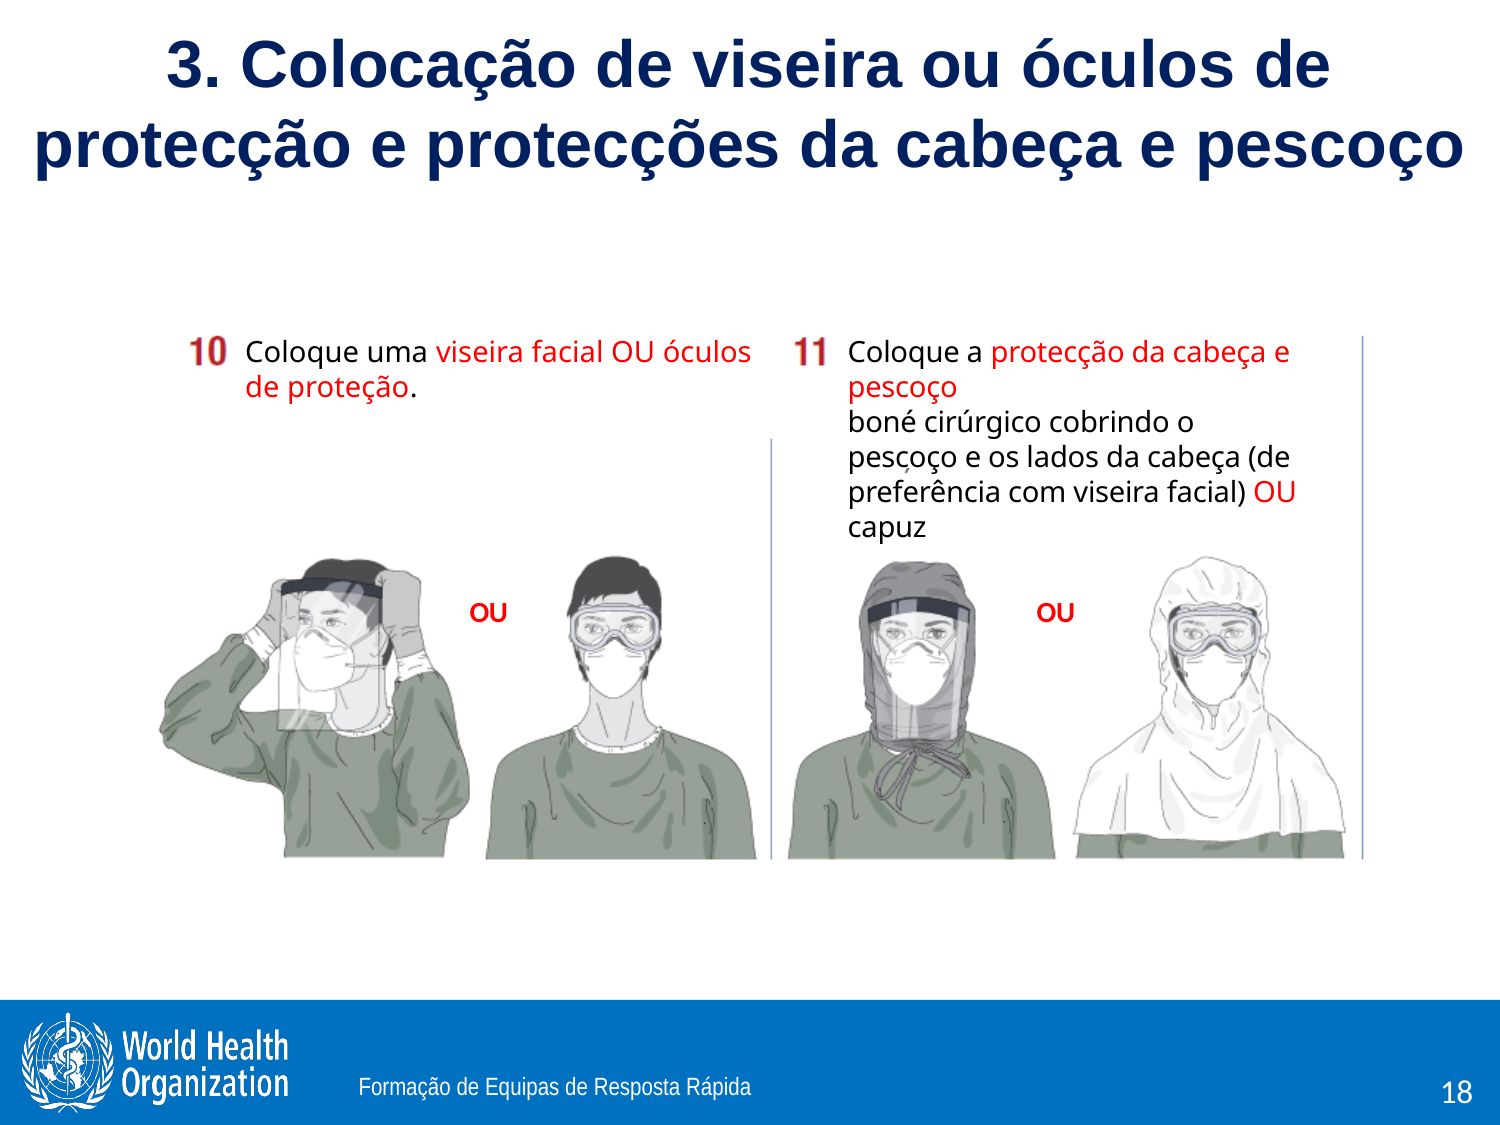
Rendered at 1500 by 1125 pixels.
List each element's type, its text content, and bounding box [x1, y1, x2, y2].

picture [21, 1012, 288, 1113]
title 3. Colocação de viseira ou óculos de protecção e protecções da cabeça e pescoço [0, 7, 1500, 195]
picture [147, 314, 1365, 870]
